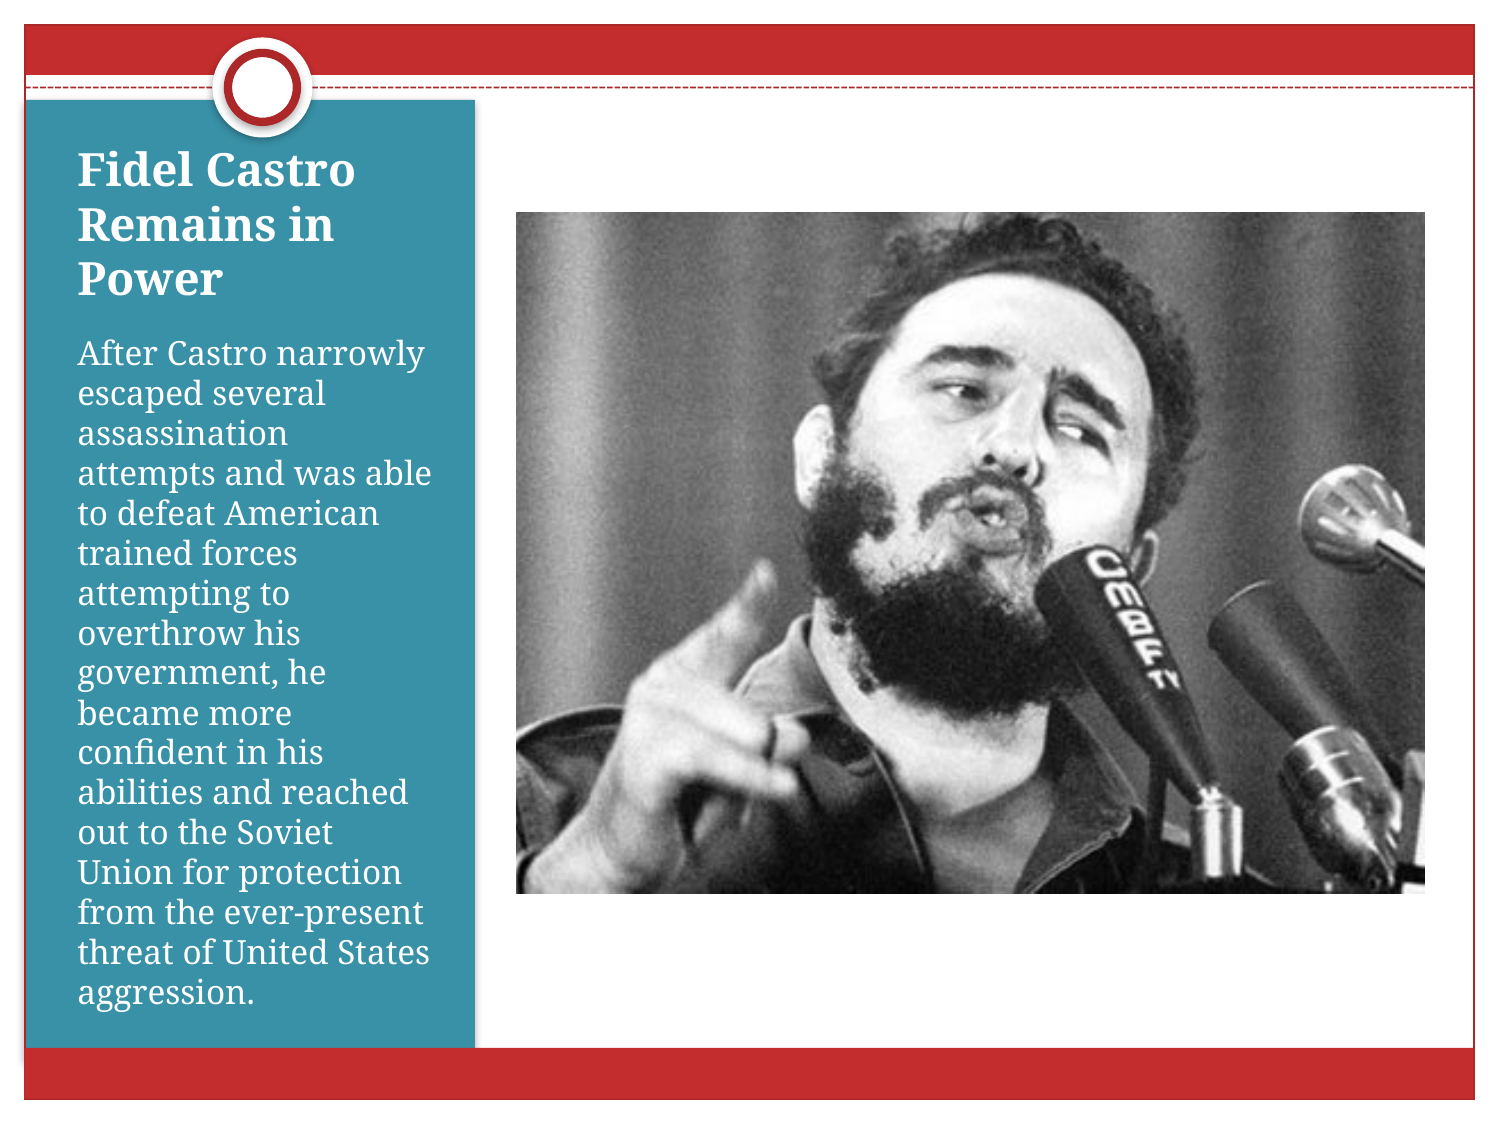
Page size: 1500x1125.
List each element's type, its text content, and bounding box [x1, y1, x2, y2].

title Fidel Castro Remains in Power [62, 149, 450, 313]
list After Castro narrowly escaped several assassination attempts and was able to defeat American trained forces attempting to overthrow his government, he became more confident in his abilities and reached out to the Soviet Union for protection from the ever-present threat of United States aggression. [62, 324, 450, 1005]
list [516, 212, 1426, 894]
